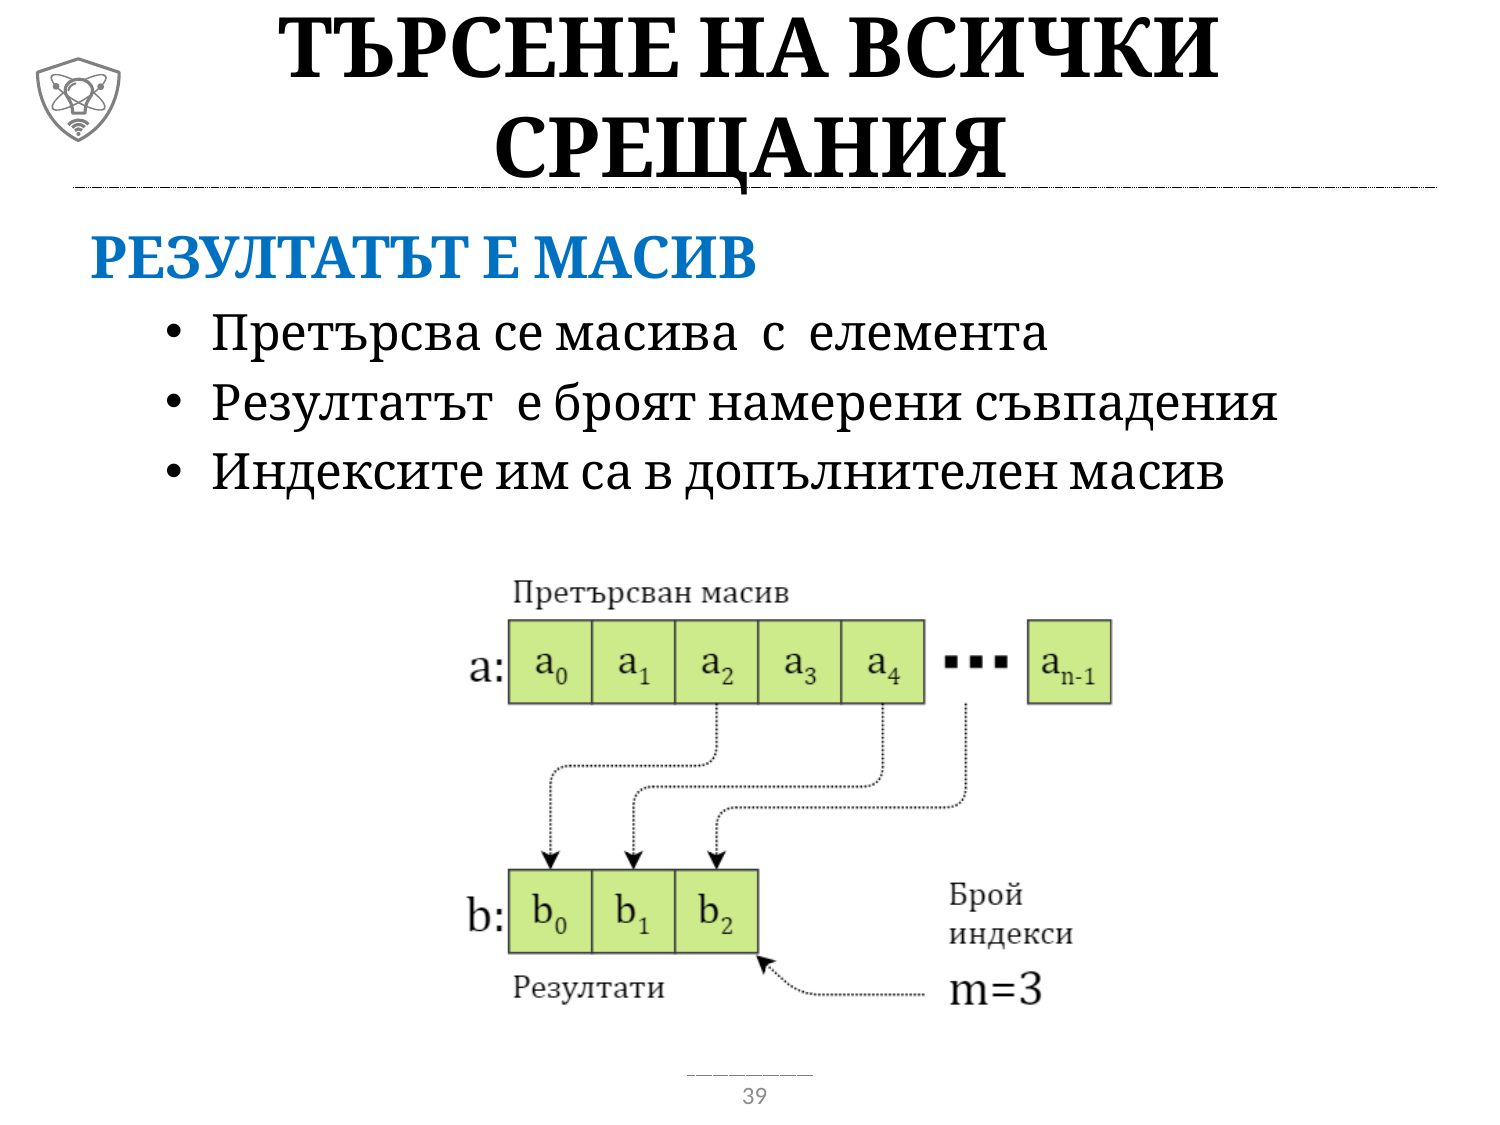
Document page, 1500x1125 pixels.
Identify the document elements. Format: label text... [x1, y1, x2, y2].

picture [424, 557, 1113, 1027]
title Търсене на всички срещания [0, 0, 1500, 188]
slide_number 39 [579, 1065, 930, 1125]
